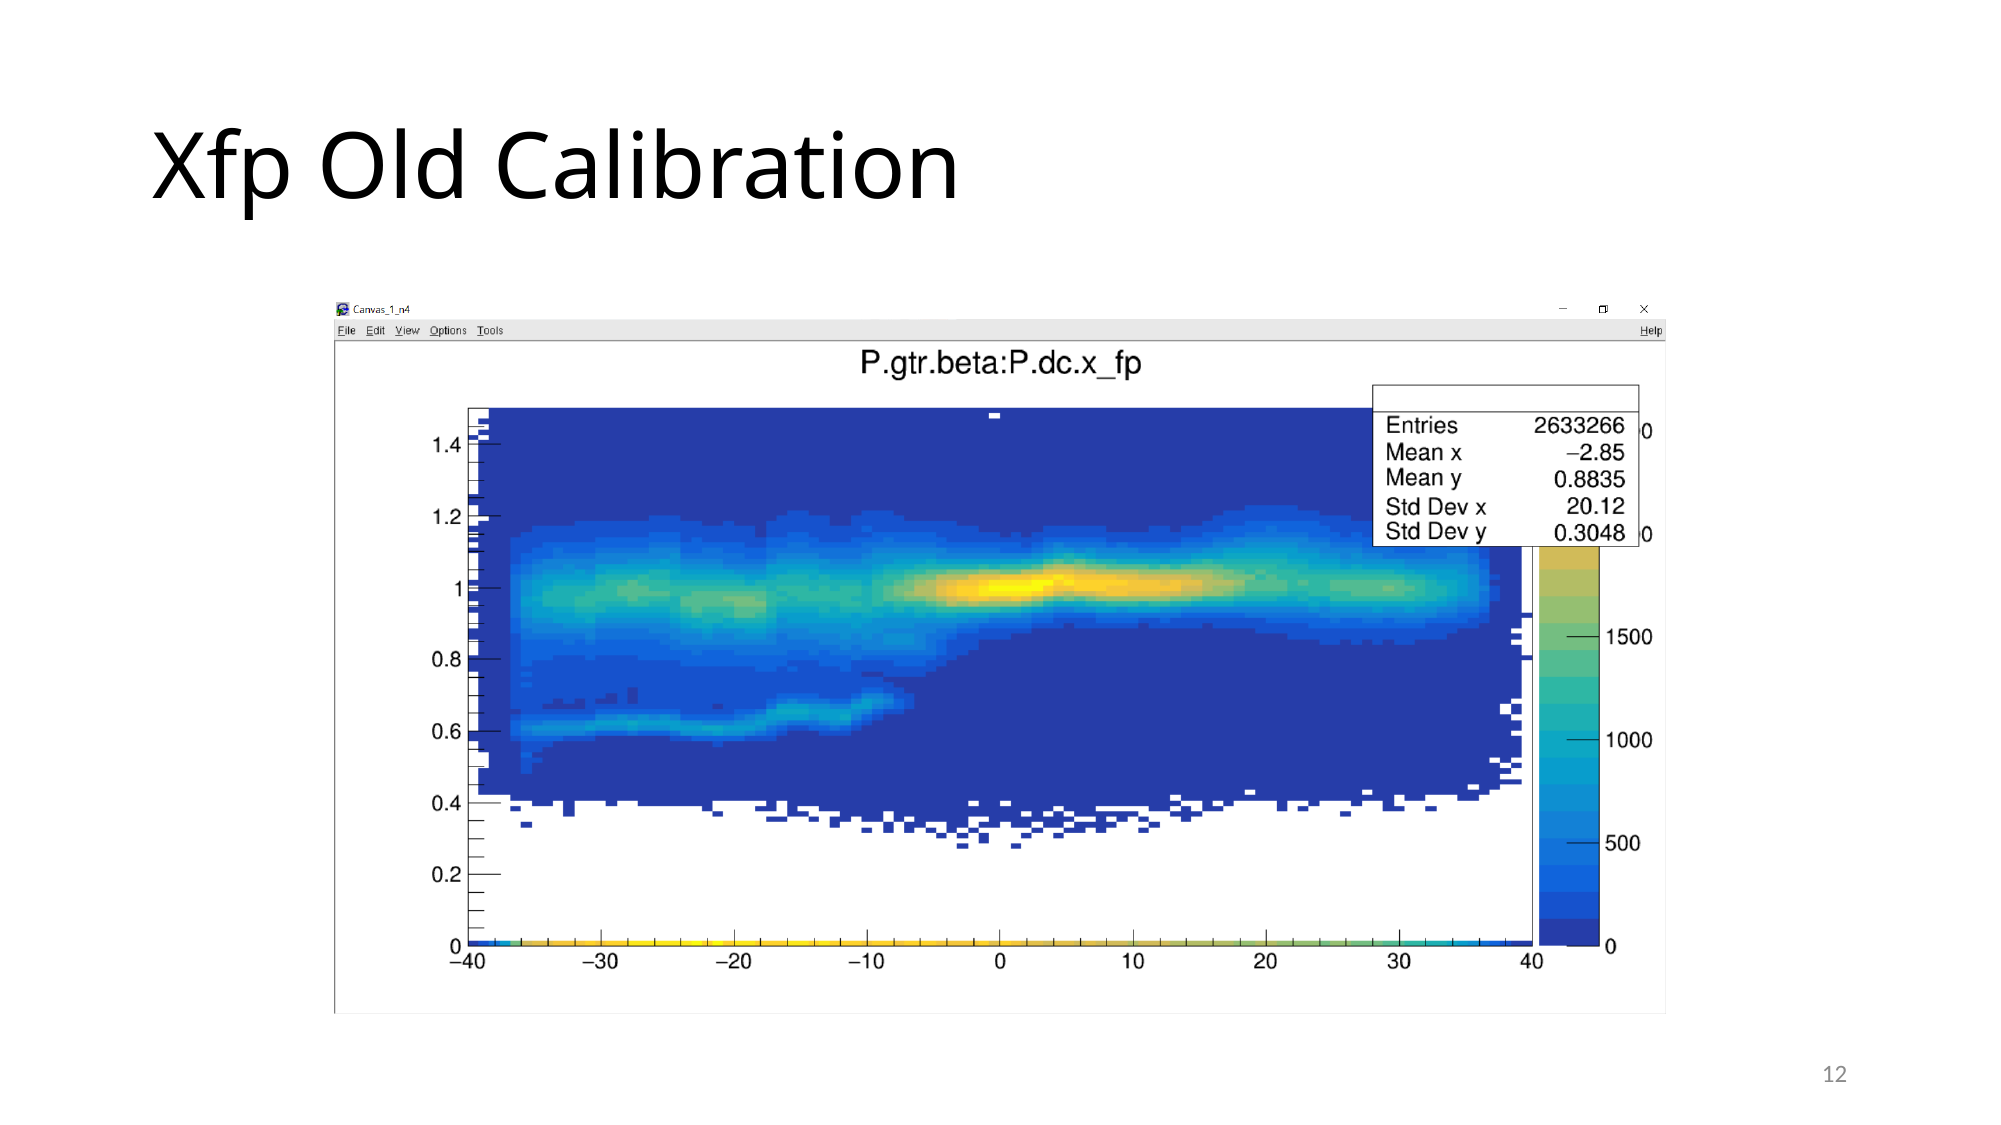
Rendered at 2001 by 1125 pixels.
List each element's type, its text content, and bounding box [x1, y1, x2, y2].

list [334, 299, 1666, 1014]
slide_number 12 [1412, 1042, 1863, 1103]
title Xfp Old Calibration [137, 59, 1863, 278]
